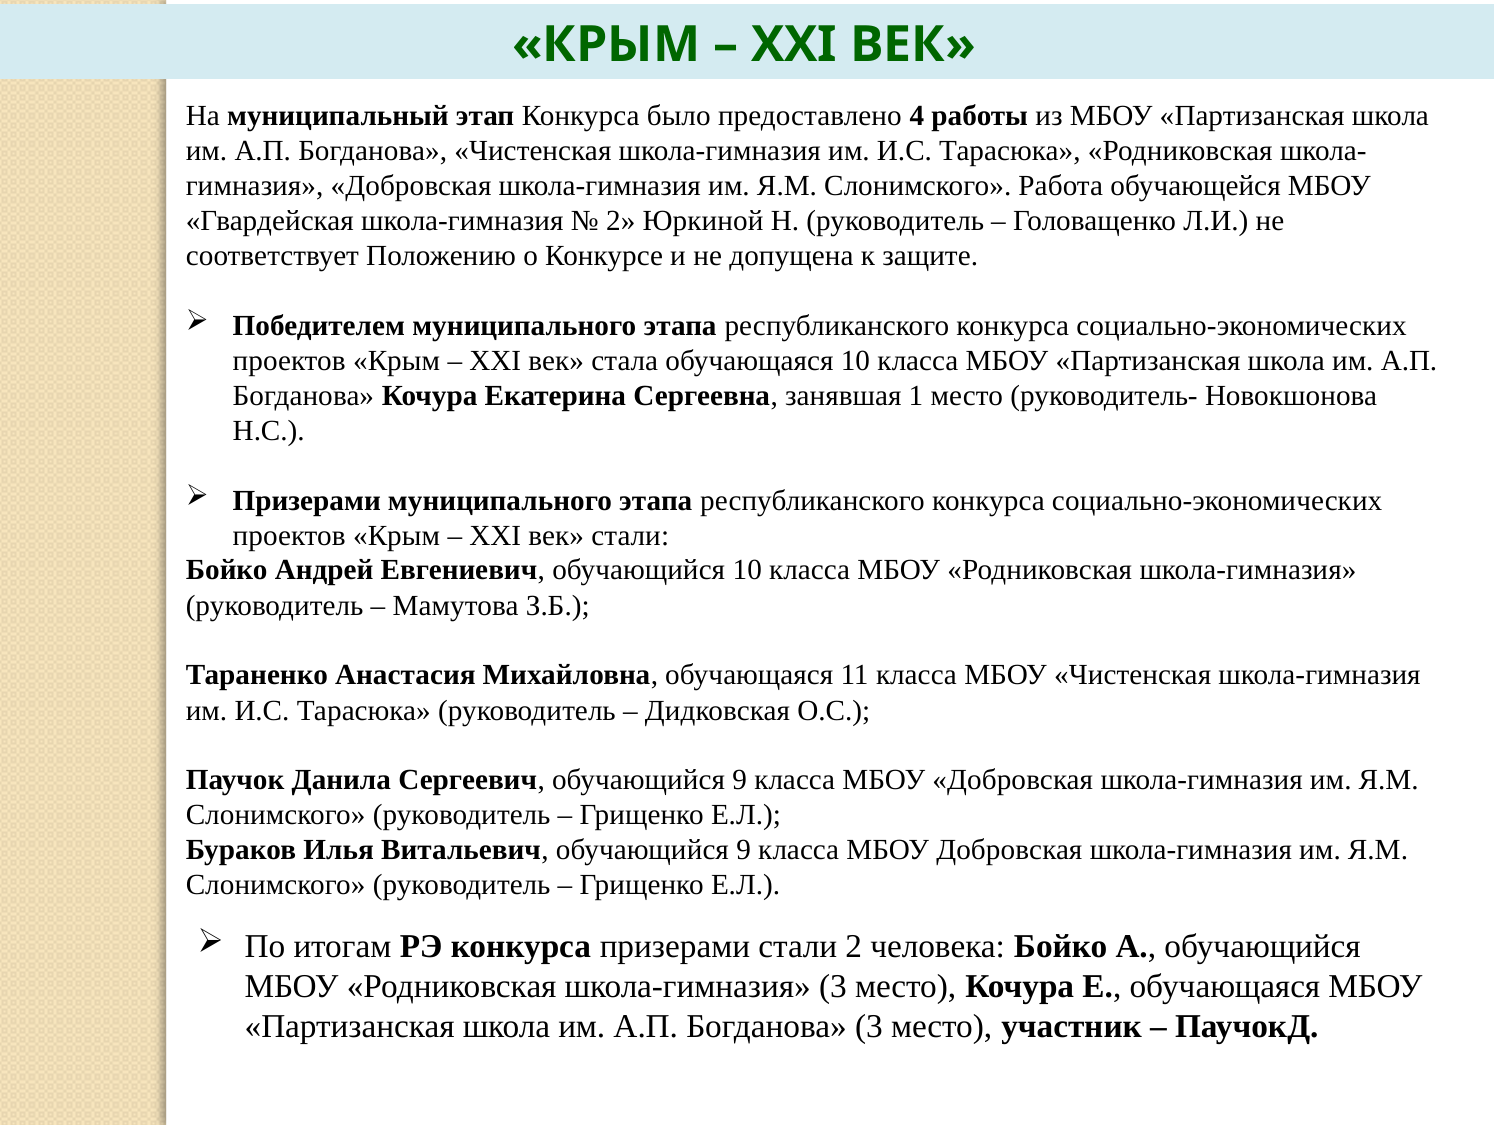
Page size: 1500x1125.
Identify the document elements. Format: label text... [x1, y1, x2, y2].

text_box На муниципальный этап Конкурса было предоставлено 4 работы из МБОУ «Партизанская школа им. А.П. Богданова», «Чистенская школа-гимназия им. И.С. Тарасюка», «Родниковская школа-гимназия», «Добровская школа-гимназия им. Я.М. Слонимского». Работа обучающейся МБОУ «Гвардейская школа-гимназия № 2» Юркиной Н. (руководитель – Головащенко Л.И.) не соответствует Положению о Конкурсе и не допущена к защите. Победителем муниципального этапа республиканского конкурса социально-экономических проектов «Крым – XXI век» стала обучающаяся 10 класса МБОУ «Партизанская школа им. А.П. Богданова» Кочура Екатерина Сергеевна, занявшая 1 место (руководитель- Новокшонова Н.С.). Призерами муниципального этапа республиканского конкурса социально-экономических проектов «Крым – XXI век» стали: Бойко Андрей Евгениевич, обучающийся 10 класса МБОУ «Родниковская школа-гимназия» (руководитель – Мамутова З.Б.); Тараненко Анастасия Михайловна, обучающаяся 11 класса МБОУ «Чистенская школа-гимназия им. И.С. Тарасюка» (руководитель – Дидковская О.С.); Паучок Данила Сергеевич, обучающийся 9 класса МБОУ «Добровская школа-гимназия им. Я.М. Слонимского» (руководитель – Грищенко Е.Л.); Бураков Илья Витальевич, обучающийся 9 класса МБОУ Добровская школа-гимназия им. Я.М. Слонимского» (руководитель – Грищенко Е.Л.). [171, 89, 1471, 943]
text_box «КРЫМ – XXI ВЕК» [0, 4, 1494, 79]
text_box По итогам РЭ конкурса призерами стали 2 человека: Бойко А., обучающийся МБОУ «Родниковская школа-гимназия» (3 место), Кочура Е., обучающаяся МБОУ «Партизанская школа им. А.П. Богданова» (3 место), участник – ПаучокД. [182, 916, 1471, 1097]
